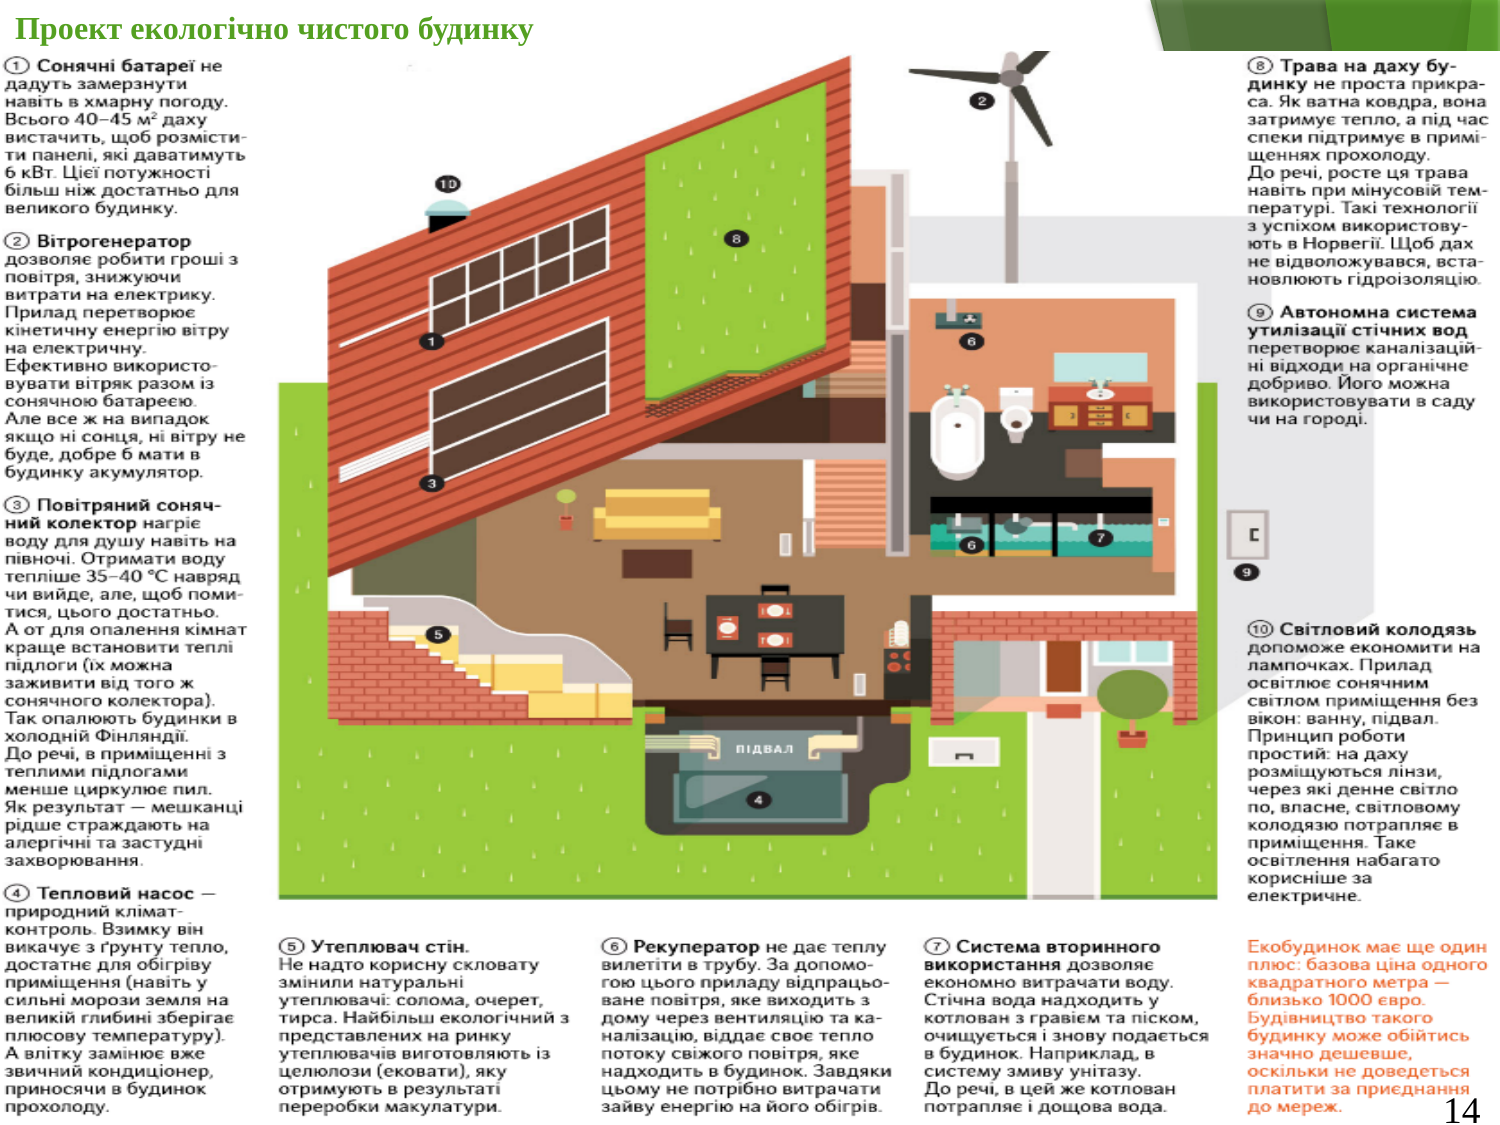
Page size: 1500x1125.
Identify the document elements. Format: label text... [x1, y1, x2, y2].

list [0, 50, 1500, 1125]
title Проект екологічно чистого будинку [0, 0, 1411, 50]
